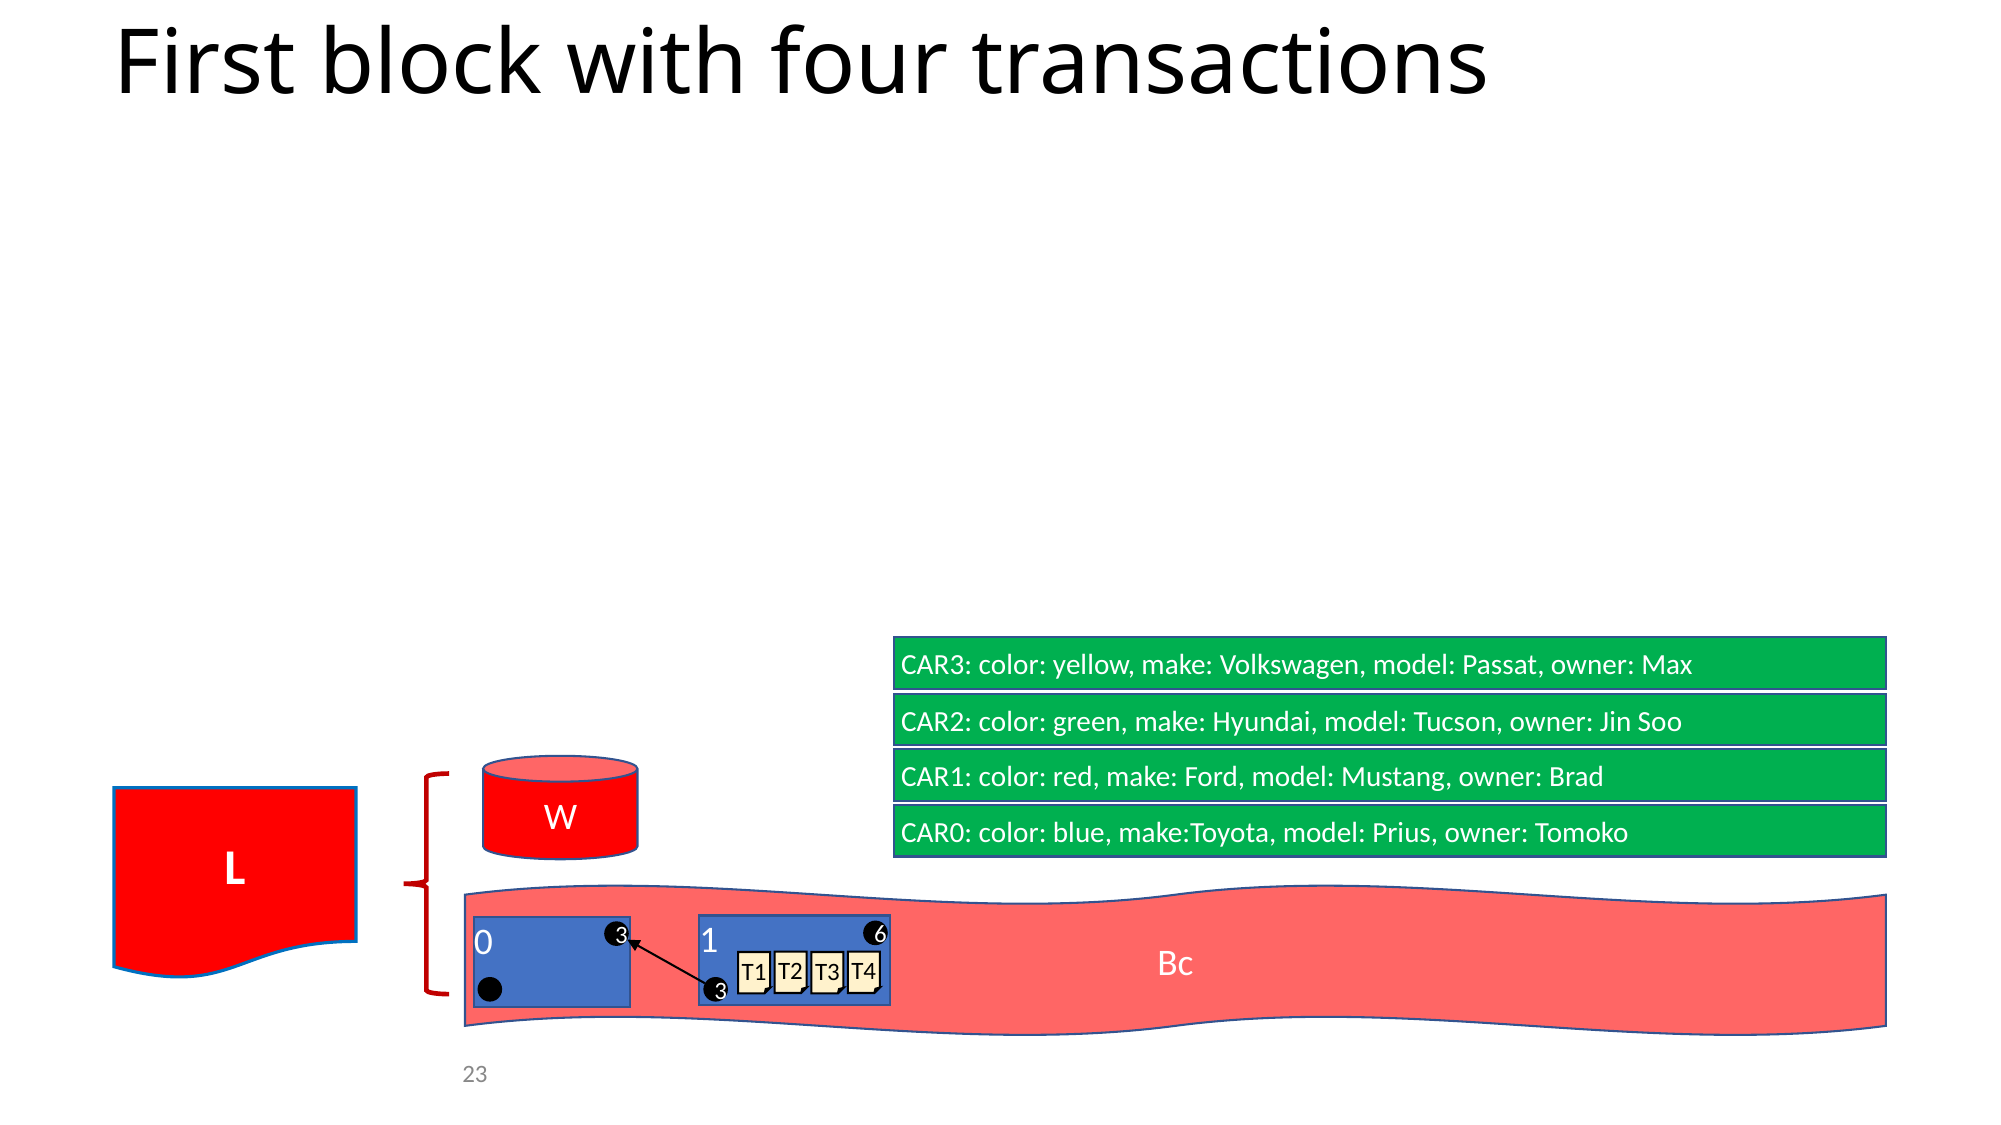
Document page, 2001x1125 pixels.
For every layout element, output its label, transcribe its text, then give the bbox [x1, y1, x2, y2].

title First block with four transactions [113, 5, 1840, 114]
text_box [774, 951, 807, 994]
slide_number 23 [451, 1050, 496, 1096]
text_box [811, 951, 844, 994]
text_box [464, 885, 1887, 1036]
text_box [893, 749, 1887, 802]
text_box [113, 787, 357, 978]
text_box [403, 773, 450, 995]
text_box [847, 951, 881, 994]
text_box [699, 915, 890, 1006]
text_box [482, 755, 638, 860]
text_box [703, 966, 729, 1012]
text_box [893, 804, 1887, 857]
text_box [893, 636, 1887, 689]
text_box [473, 916, 631, 1007]
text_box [737, 951, 771, 994]
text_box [893, 693, 1887, 746]
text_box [862, 910, 888, 956]
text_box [603, 911, 630, 956]
